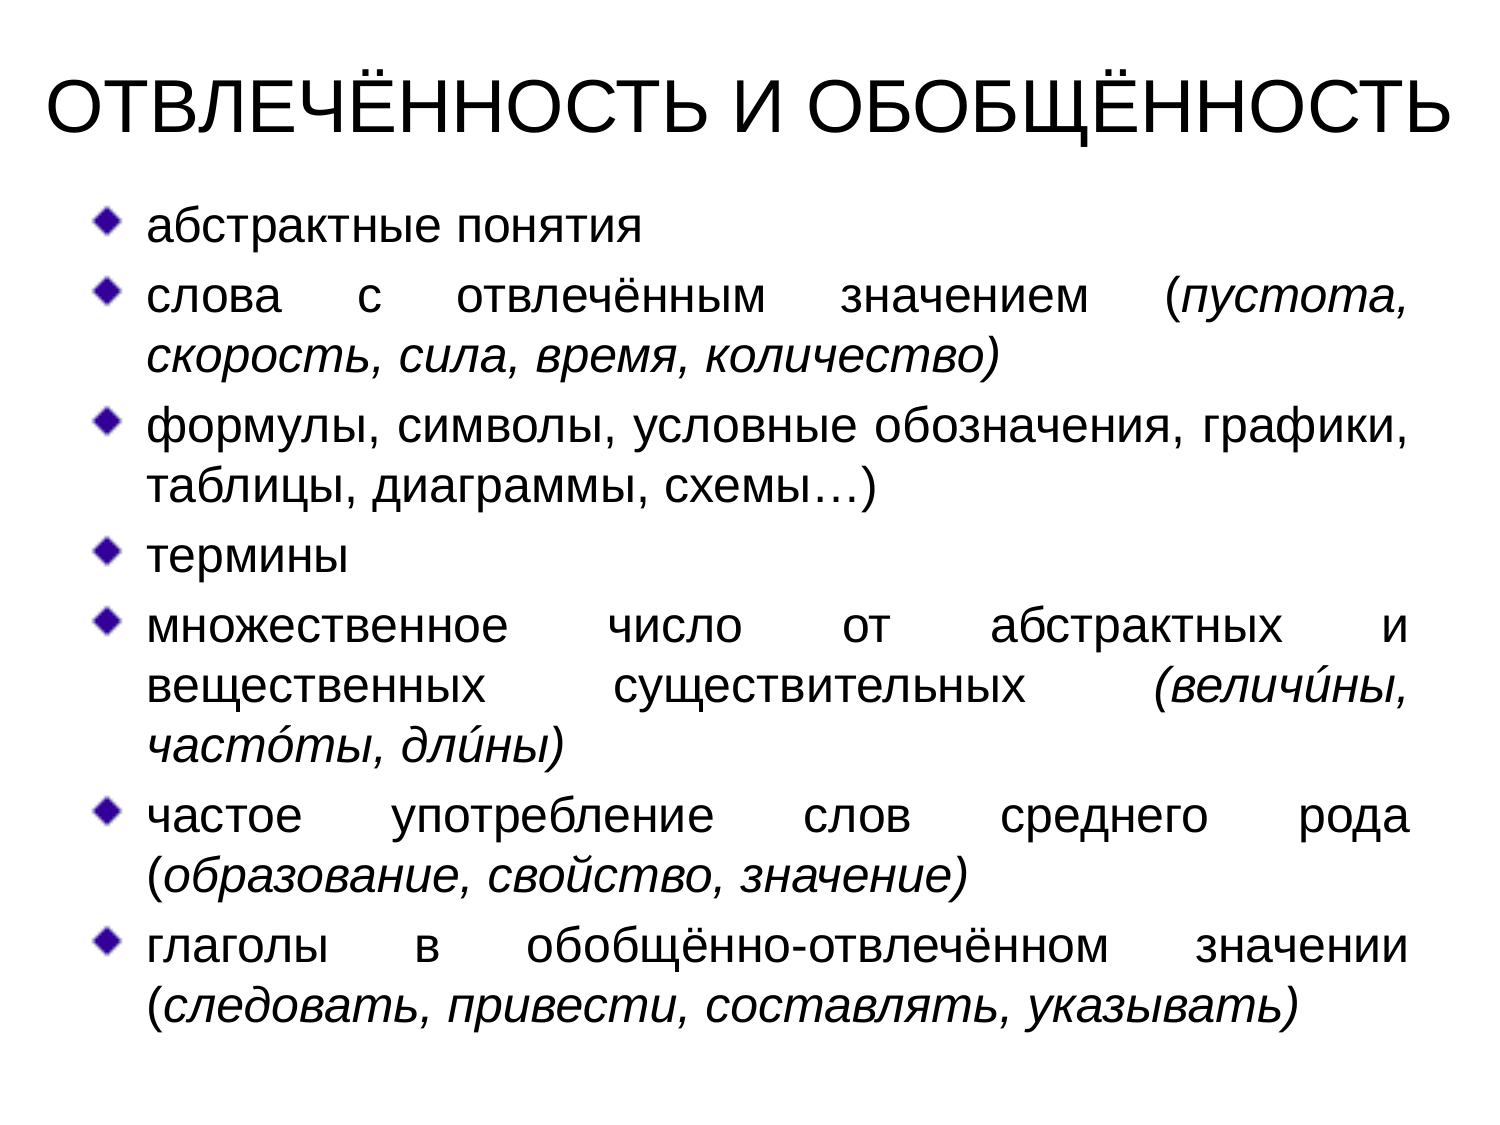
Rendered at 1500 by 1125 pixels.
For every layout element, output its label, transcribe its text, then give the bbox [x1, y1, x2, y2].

picture [90, 534, 126, 570]
picture [90, 404, 126, 440]
picture [90, 274, 126, 310]
list абстрактные понятия слова с отвлечённым значением (пустота, скорость, сила, время, количество) формулы, символы, условные обозначения, графики, таблицы, диаграммы, схемы…) термины множественное число от абстрактных и вещественных существительных (величúны, частóты, длúны) частое употребление слов среднего рода (образование, свойство, значение) глаголы в обобщённо-отвлечённом значении (следовать, привести, составлять, указывать) [75, 184, 1425, 1125]
picture [90, 604, 126, 640]
title ОТВЛЕЧЁННОСТЬ И ОБОБЩЁННОСТЬ [0, 45, 1500, 161]
picture [90, 204, 126, 240]
picture [90, 794, 126, 830]
picture [90, 924, 126, 960]
